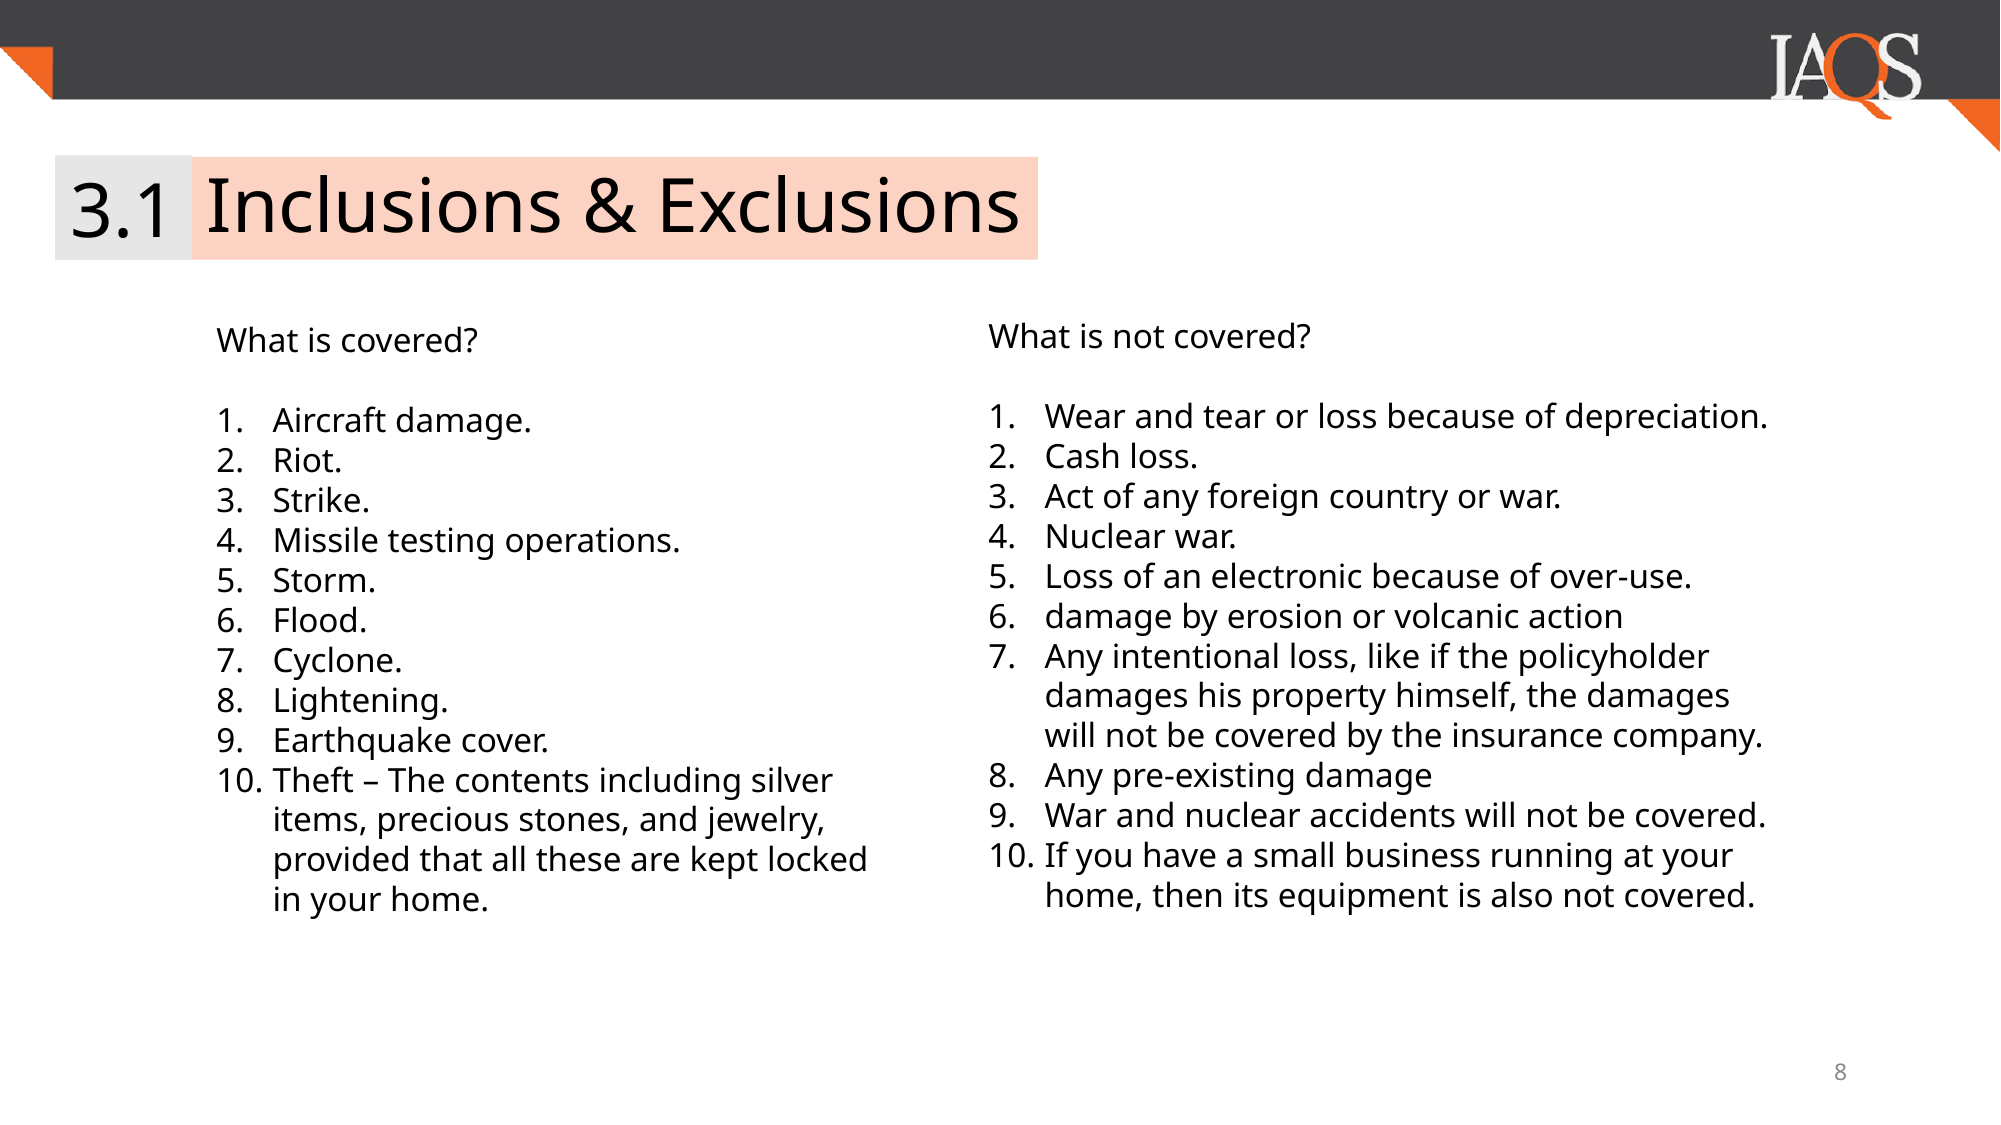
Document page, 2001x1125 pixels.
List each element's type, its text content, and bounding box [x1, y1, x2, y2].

text_box What is not covered? Wear and tear or loss because of depreciation. Cash loss. Act of any foreign country or war. Nuclear war. Loss of an electronic because of over-use. damage by erosion or volcanic action Any intentional loss, like if the policyholder damages his property himself, the damages will not be covered by the insurance company. Any pre-existing damage War and nuclear accidents will not be covered. If you have a small business running at your home, then its equipment is also not covered. [973, 307, 1798, 922]
title Inclusions & Exclusions [192, 156, 1038, 260]
text_box 3.1 [55, 155, 192, 261]
slide_number ‹#› [1412, 1042, 1863, 1103]
text_box What is covered? Aircraft damage. Riot. Strike. Missile testing operations. Storm. Flood. Cyclone. Lightening. Earthquake cover. Theft – The contents including silver items, precious stones, and jewelry, provided that all these are kept locked in your home. [201, 312, 900, 966]
picture [0, 0, 2000, 152]
